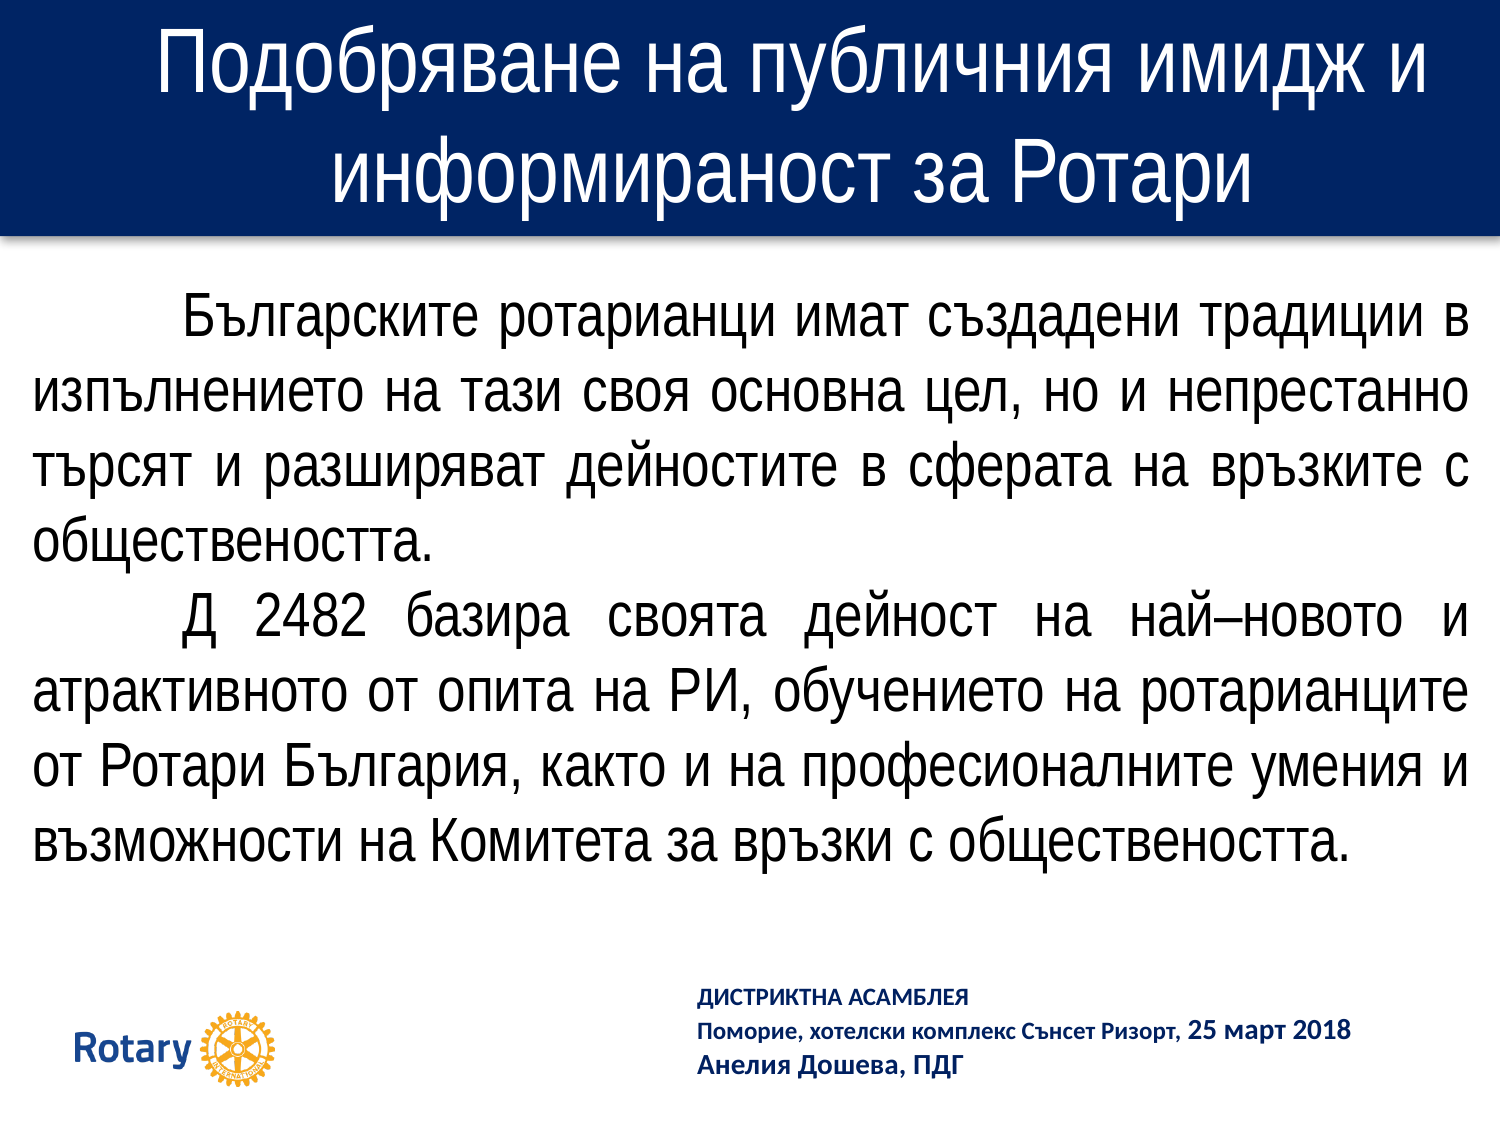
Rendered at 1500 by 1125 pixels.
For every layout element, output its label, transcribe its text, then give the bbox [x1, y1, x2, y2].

text_box ДИСТРИКТНА АСАМБЛЕЯ Поморие, хотелски комплекс Сънсет Ризорт, 25 март 2018 Анелия Дошева, ПДГ [682, 973, 1488, 1088]
text_box Българските ротарианци имат създадени традиции в изпълнението на тази своя основна цел, но и непрестанно търсят и разширяват дейностите в сферата на връзките с обществеността. Д 2482 базира своята дейност на най–новото и атрактивното от опита на РИ, обучението на ротарианците от Ротари България, както и на професионалните умения и възможности на Комитета за връзки с обществеността. [17, 267, 1488, 882]
text_box Подобряване на публичния имидж и информираност за Ротари [0, 0, 1500, 237]
picture [74, 1011, 275, 1087]
